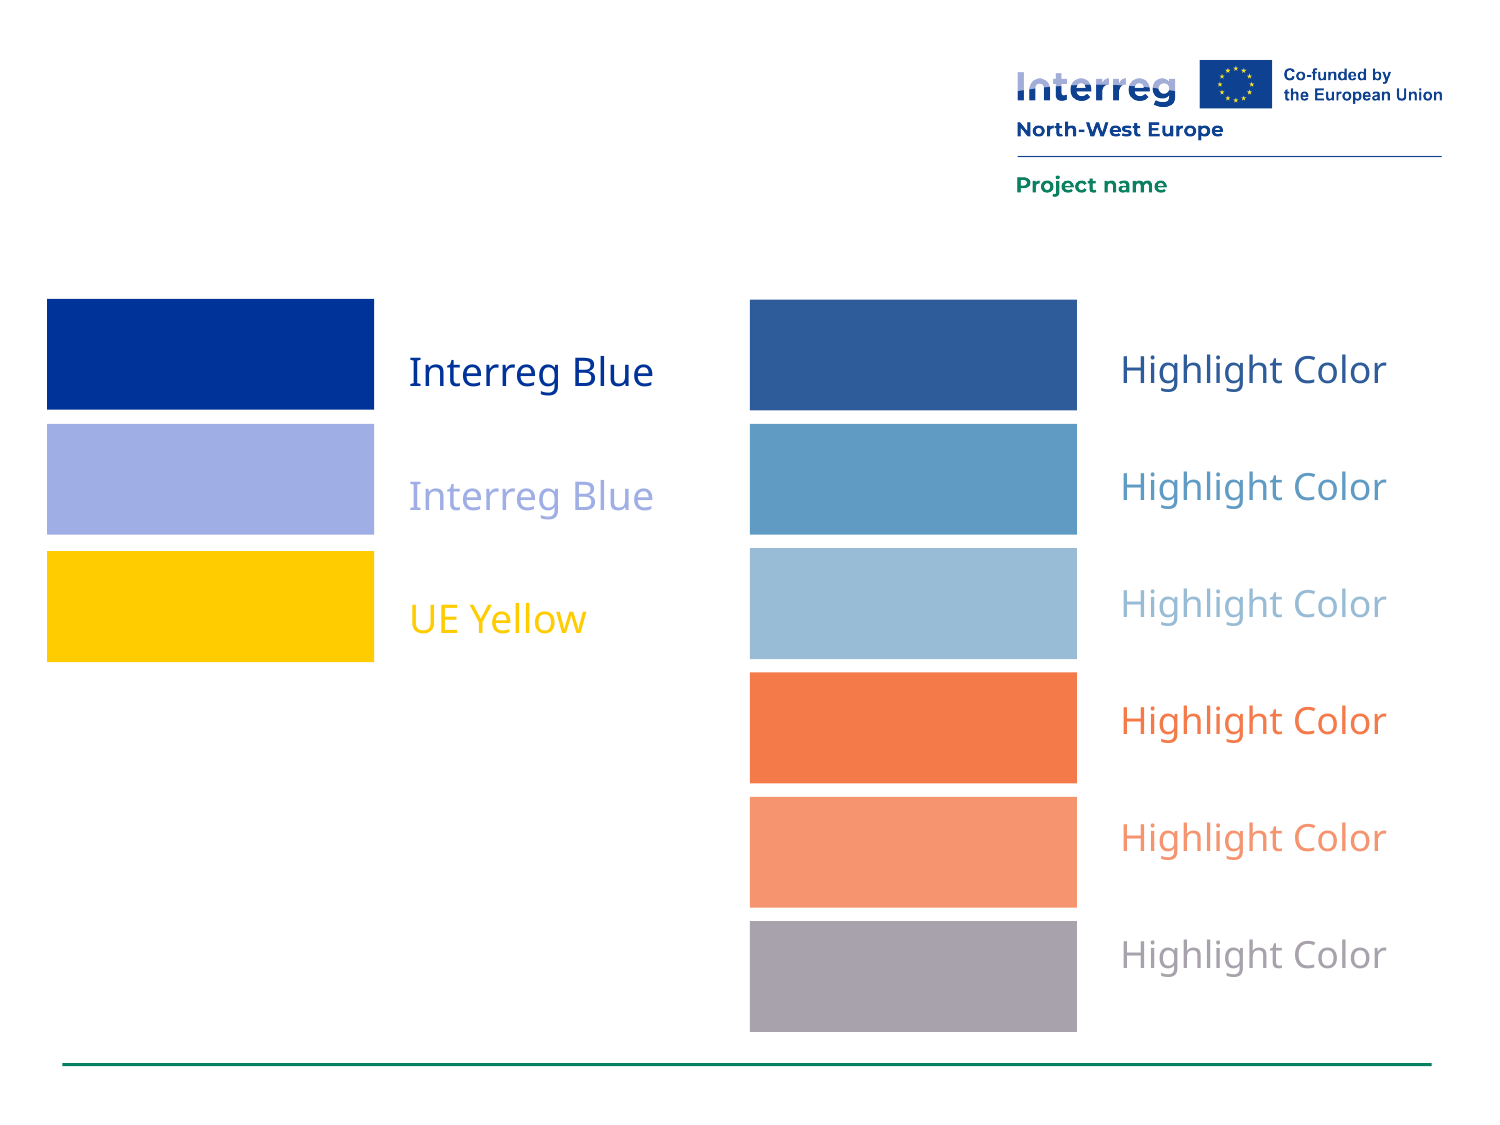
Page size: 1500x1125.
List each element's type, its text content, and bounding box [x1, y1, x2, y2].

text_box [749, 548, 1077, 660]
picture [958, 0, 1500, 252]
text_box [749, 672, 1077, 784]
text_box [876, 423, 1077, 535]
text_box [47, 298, 375, 410]
text_box [47, 551, 375, 663]
text_box [749, 921, 1077, 1032]
text_box Interreg Blue Interreg Blue UE Yellow [393, 325, 876, 649]
text_box Highlight Color Highlight Color Highlight Color Highlight Color Highlight Color Highlight Color [1105, 324, 1453, 983]
text_box [47, 423, 375, 535]
text_box [749, 299, 1077, 411]
text_box [749, 796, 1077, 908]
